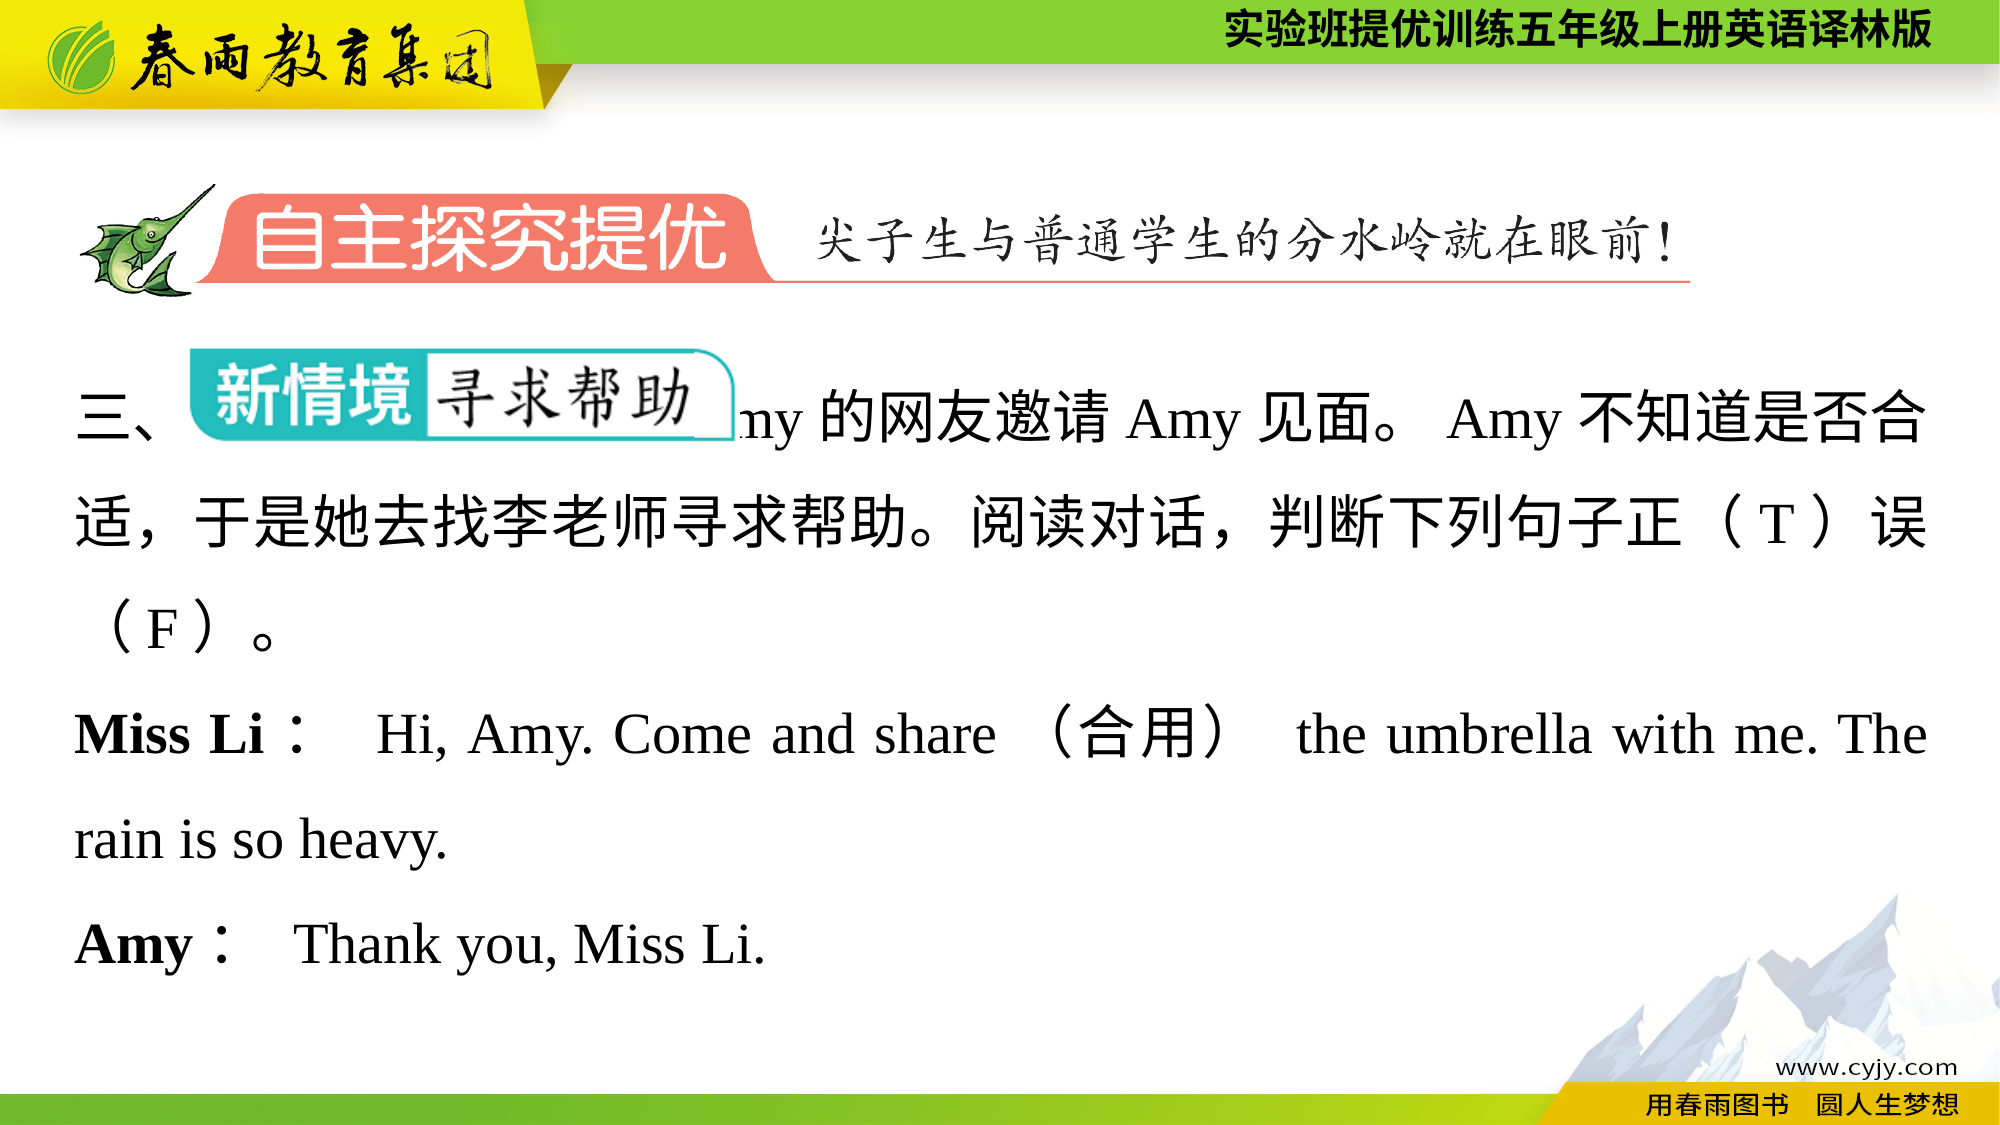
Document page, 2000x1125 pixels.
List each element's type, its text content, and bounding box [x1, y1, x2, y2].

picture [0, 0, 2000, 1125]
list 三、 Amy的网友邀请Amy见面。Amy不知道是否合适，于是她去找李老师寻求帮助。阅读对话，判断下列句子正（T）误（F）。 Miss Li： Hi, Amy. Come and share（合用） the umbrella with me. The rain is so heavy. Amy： Thank you, Miss Li. [59, 338, 1944, 990]
